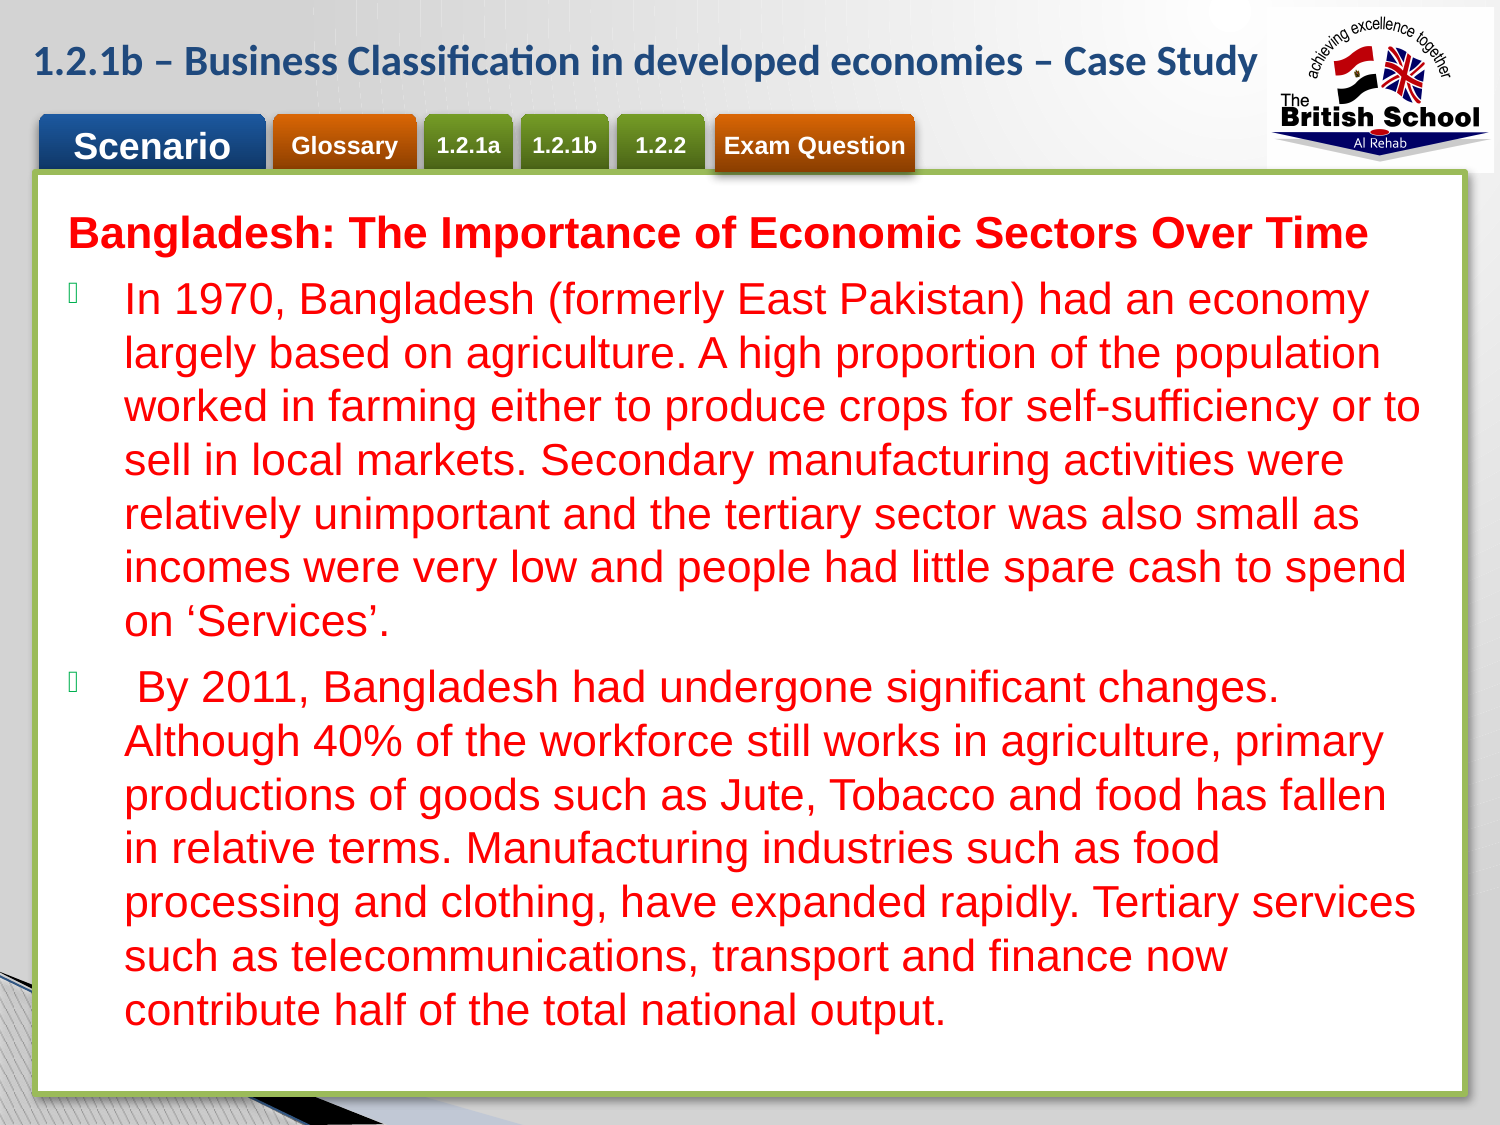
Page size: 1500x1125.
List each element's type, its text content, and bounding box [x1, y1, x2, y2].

text_box 1.2.1b – Business Classification in developed economies – Case Study [17, 7, 1294, 110]
text_box Bangladesh: The Importance of Economic Sectors Over Time In 1970, Bangladesh (formerly East Pakistan) had an economy largely based on agriculture. A high proportion of the population worked in farming either to produce crops for self-sufficiency or to sell in local markets. Secondary manufacturing activities were relatively unimportant and the tertiary sector was also small as incomes were very low and people had little spare cash to spend on ‘Services’. By 2011, Bangladesh had undergone significant changes. Although 40% of the workforce still works in agriculture, primary productions of goods such as Jute, Tobacco and food has fallen in relative terms. Manufacturing industries such as food processing and clothing, have expanded rapidly. Tertiary services such as telecommunications, transport and finance now contribute half of the total national output. [53, 196, 1447, 1000]
picture [1267, 7, 1495, 173]
picture [281, 1114, 303, 1125]
